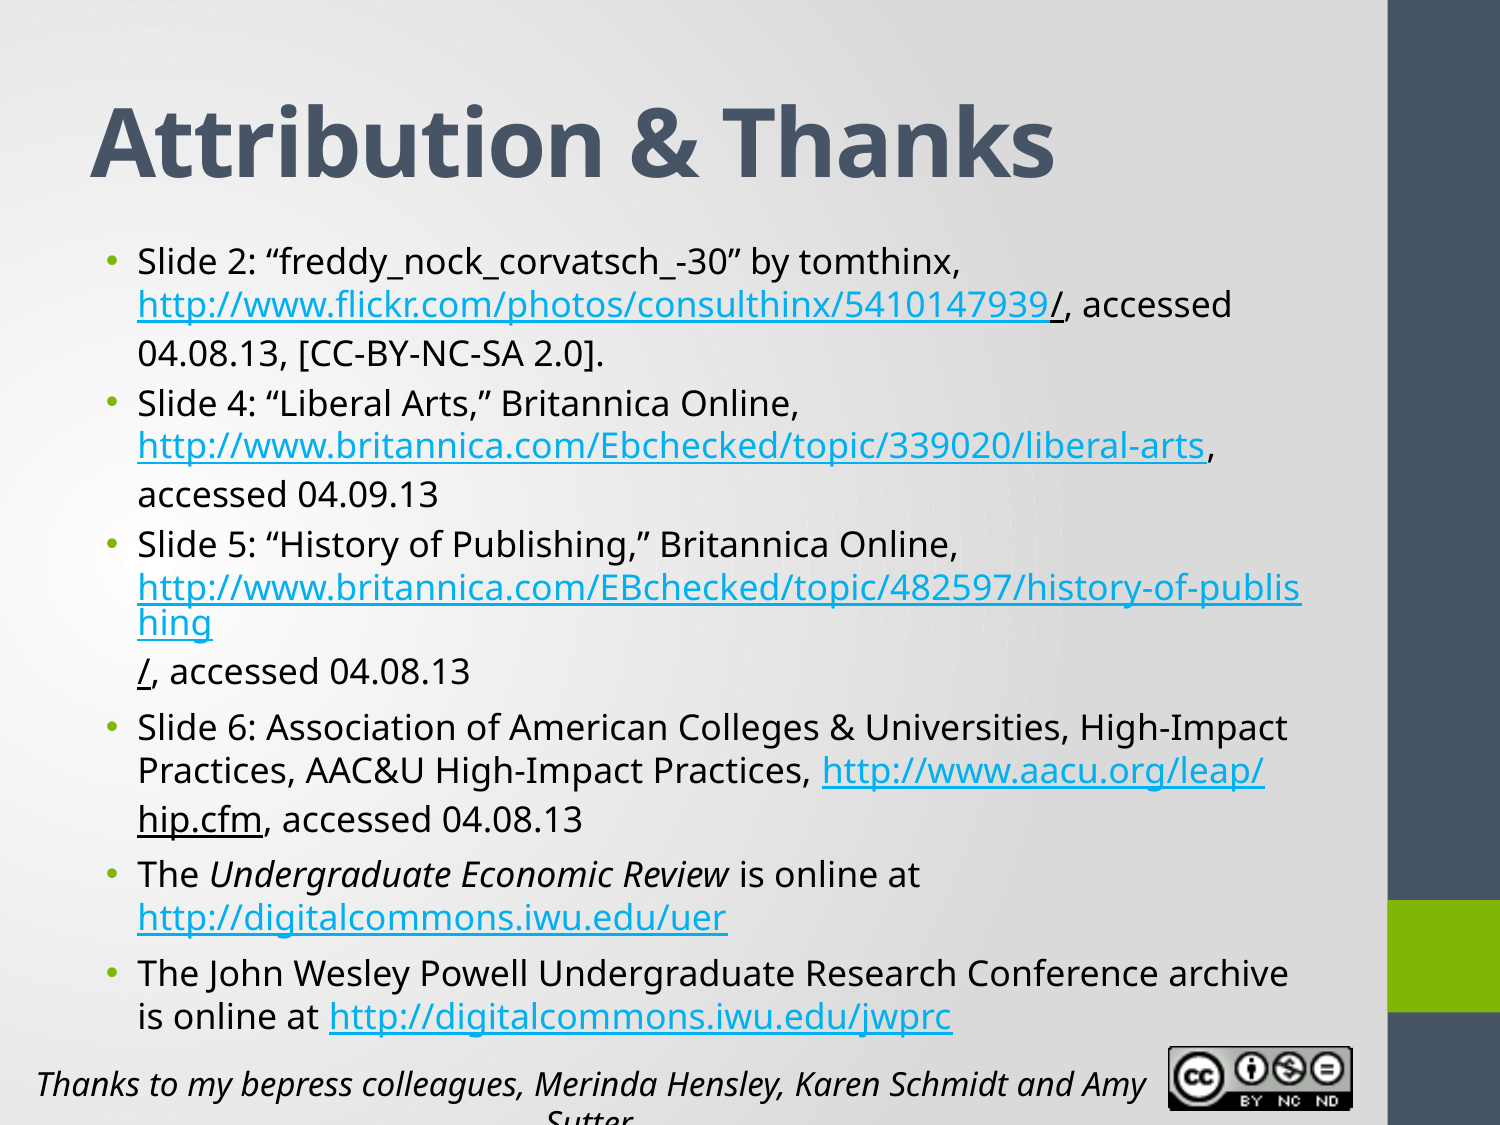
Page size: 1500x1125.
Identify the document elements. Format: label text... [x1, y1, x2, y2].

title Attribution & Thanks [75, 45, 1325, 231]
text_box Thanks to my bepress colleagues, Merinda Hensley, Karen Schmidt and Amy Sutter. [12, 1055, 1170, 1125]
picture [1168, 1045, 1353, 1112]
list Slide 2: “freddy_nock_corvatsch_-30” by tomthinx, http://www.flickr.com/photos/consulthinx/5410147939/, accessed 04.08.13, [CC-BY-NC-SA 2.0]. Slide 4: “Liberal Arts,” Britannica Online, http://www.britannica.com/Ebchecked/topic/339020/liberal-arts, accessed 04.09.13 Slide 5: “History of Publishing,” Britannica Online, http://www.britannica.com/EBchecked/topic/482597/history-of-publishing/, accessed 04.08.13 Slide 6: Association of American Colleges & Universities, High-Impact Practices, AAC&U High-Impact Practices, http://www.aacu.org/leap/hip.cfm, accessed 04.08.13 The Undergraduate Economic Review is online at http://digitalcommons.iwu.edu/uer The John Wesley Powell Undergraduate Research Conference archive is online at http://digitalcommons.iwu.edu/jwprc [75, 231, 1325, 1019]
